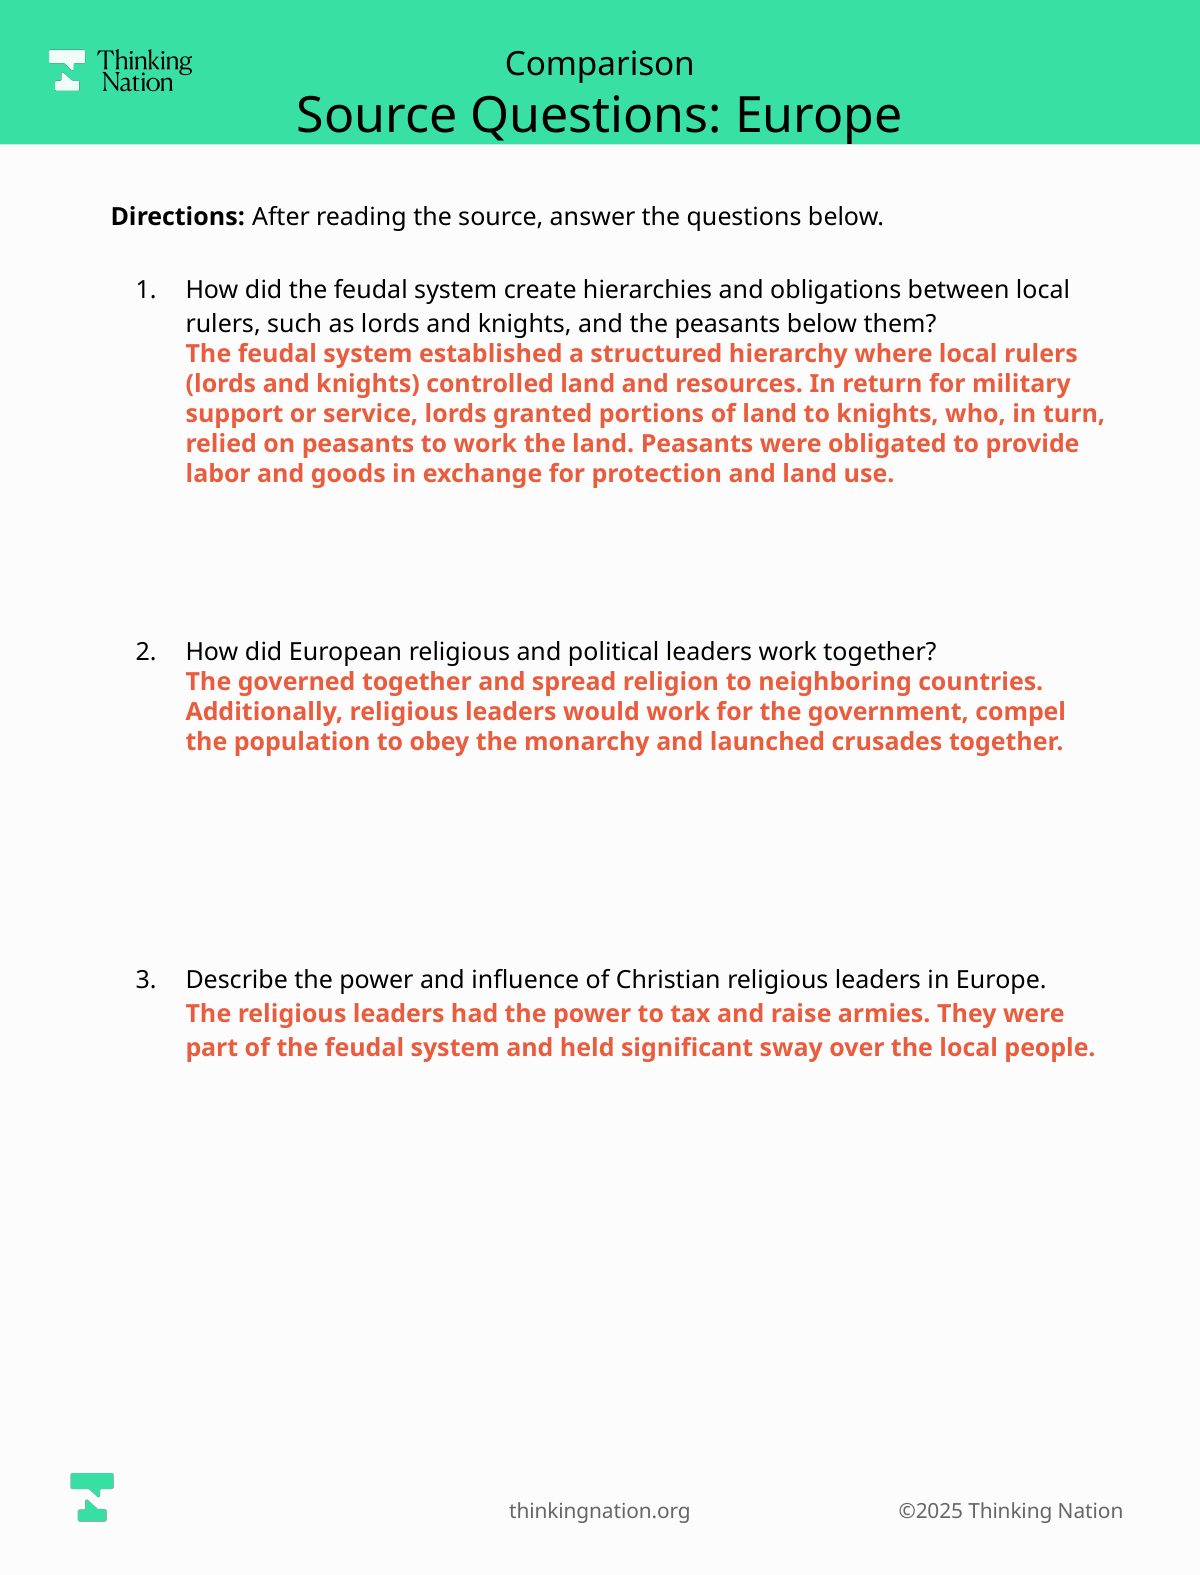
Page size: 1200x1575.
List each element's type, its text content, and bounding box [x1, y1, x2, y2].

text_box thinkingnation.org [457, 1483, 742, 1532]
picture [33, 35, 197, 104]
text_box Comparison Source Questions: Europe [0, 0, 1200, 145]
text_box How did the feudal system create hierarchies and obligations between local rulers, such as lords and knights, and the peasants below them? The feudal system established a structured hierarchy where local rulers (lords and knights) controlled land and resources. In return for military support or service, lords granted portions of land to knights, who, in turn, relied on peasants to work the land. Peasants were obligated to provide labor and goods in exchange for protection and land use. How did European religious and political leaders work together? The governed together and spread religion to neighboring countries. Additionally, religious leaders would work for the government, compel the population to obey the monarchy and launched crusades together. Describe the power and influence of Christian religious leaders in Europe. The religious leaders had the power to tax and raise armies. They were part of the feudal system and held significant sway over the local people. [96, 254, 1128, 1341]
picture [58, 1463, 126, 1531]
text_box Directions: After reading the source, answer the questions below. [96, 185, 1128, 245]
text_box ©2025 Thinking Nation [854, 1483, 1139, 1532]
